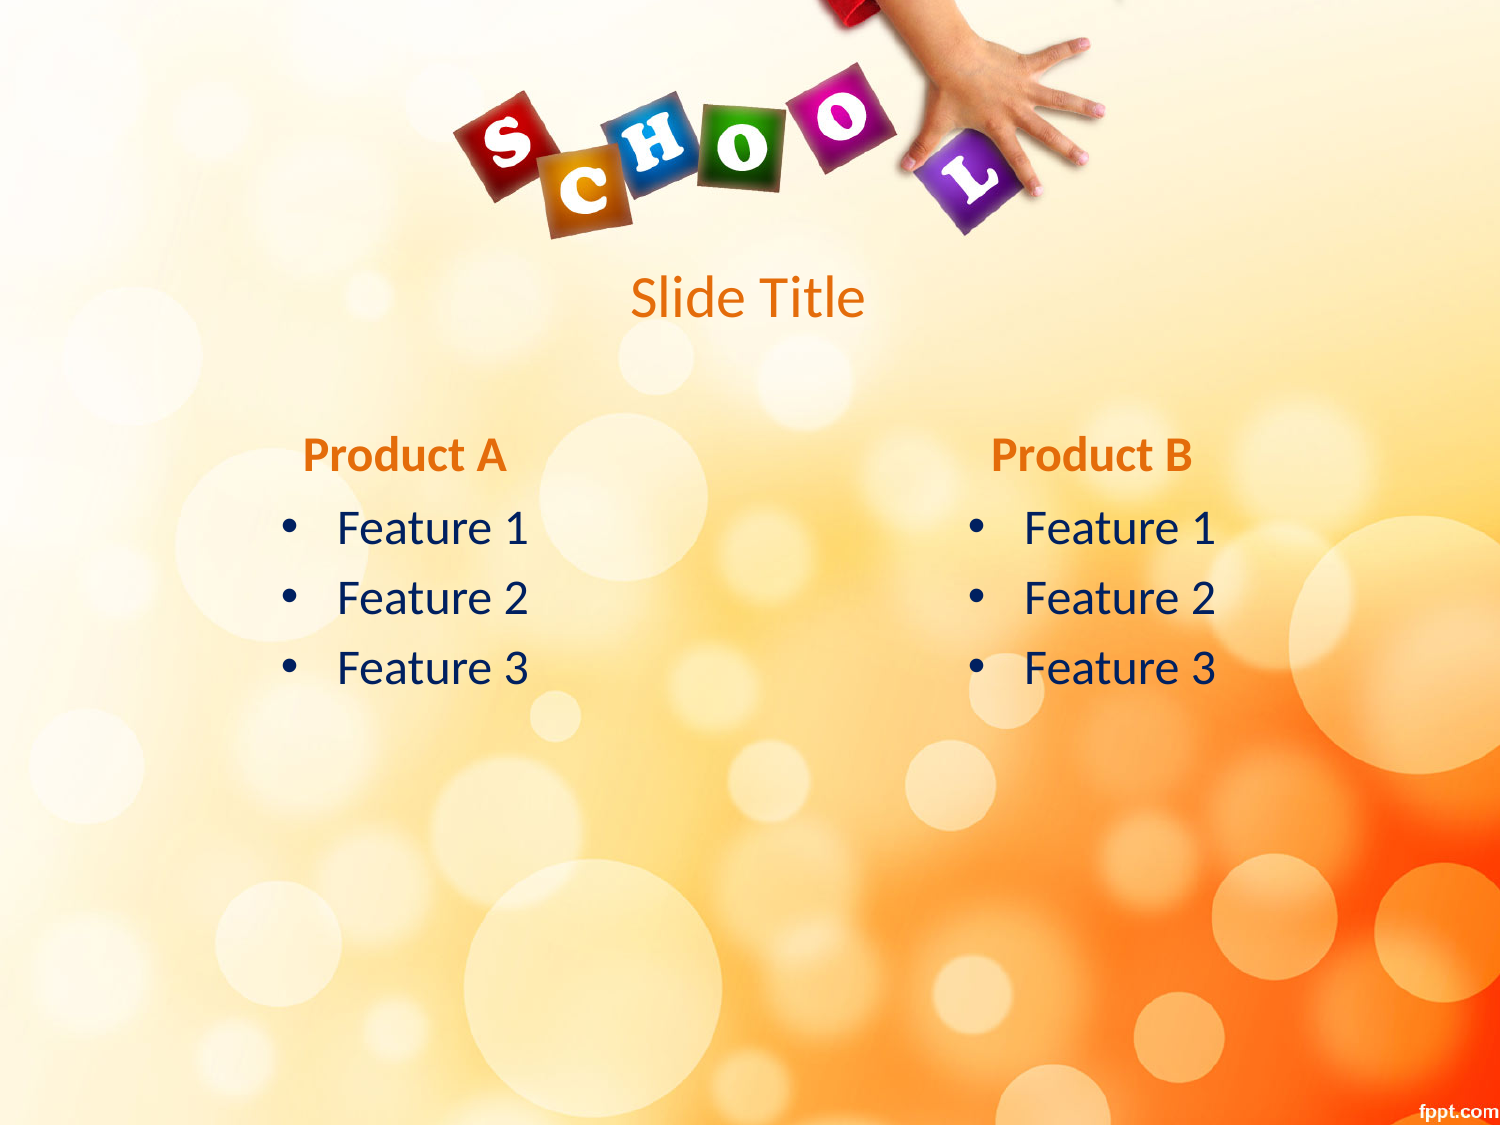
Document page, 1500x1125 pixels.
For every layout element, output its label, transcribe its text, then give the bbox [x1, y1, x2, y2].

picture [0, 0, 1500, 1125]
list Product B [760, 384, 1424, 487]
list Feature 1 Feature 2 Feature 3 [760, 487, 1424, 986]
title Slide Title [73, 249, 1424, 337]
list Feature 1 Feature 2 Feature 3 [73, 487, 737, 986]
list Product A [73, 384, 737, 487]
